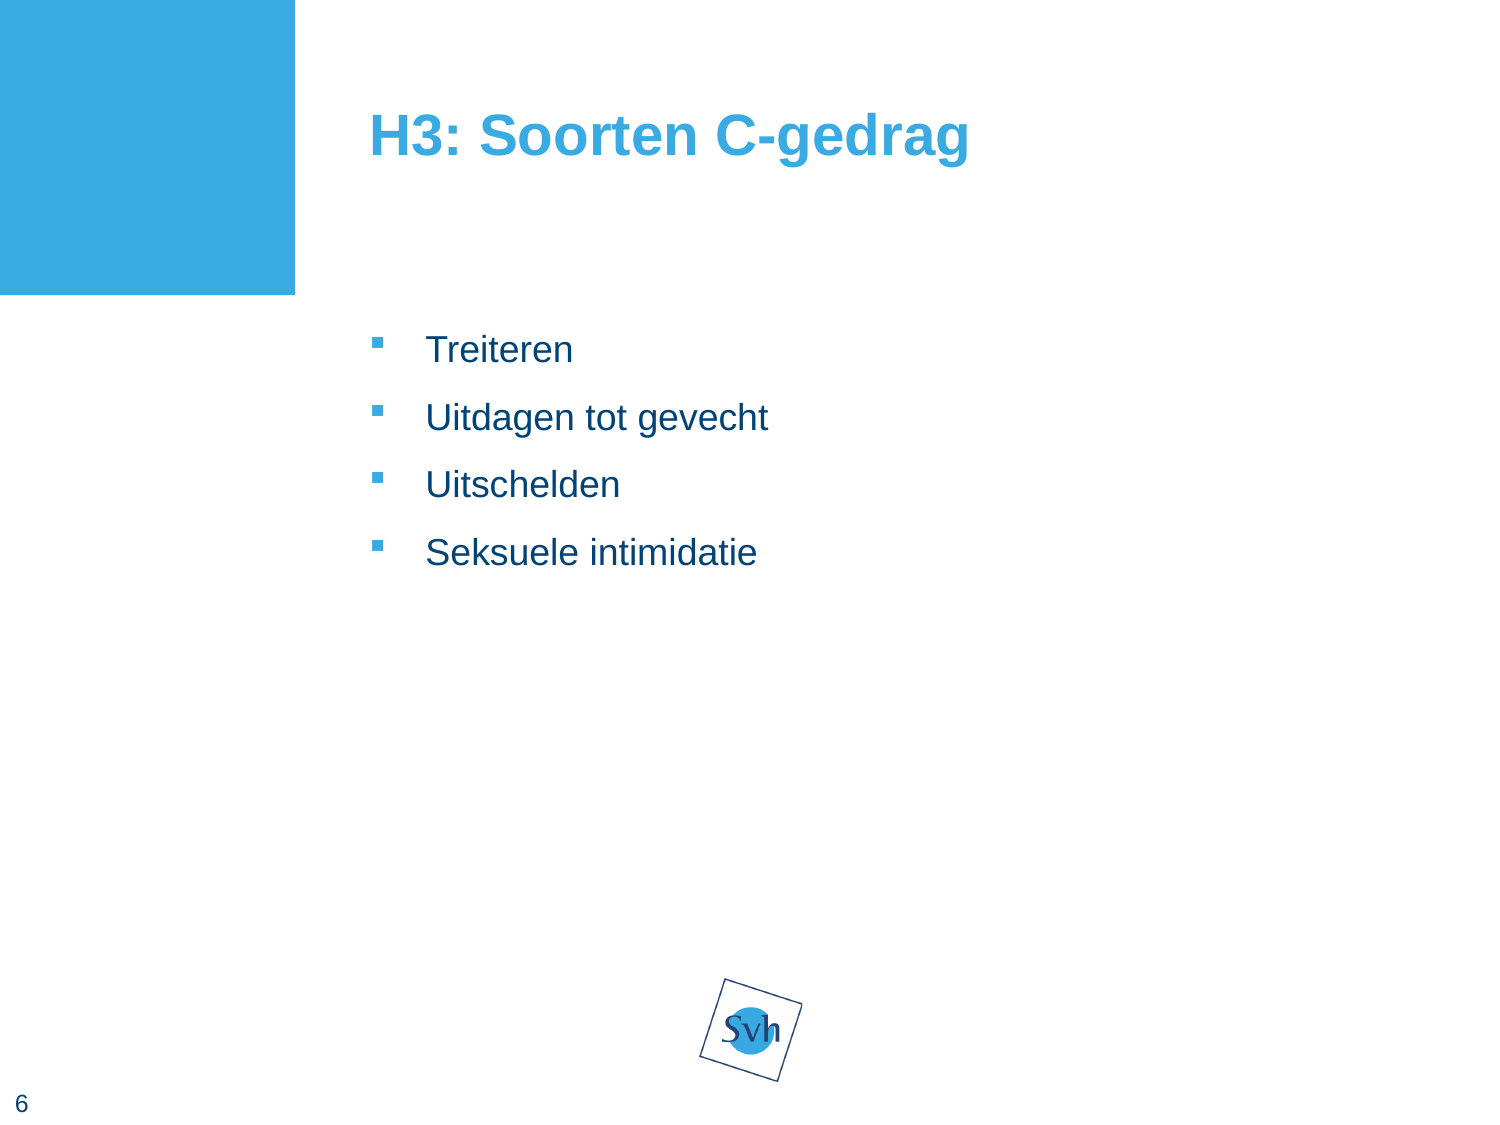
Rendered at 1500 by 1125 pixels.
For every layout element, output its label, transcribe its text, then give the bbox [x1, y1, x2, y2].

list Treiteren Uitdagen tot gevecht Uitschelden Seksuele intimidatie [353, 295, 1426, 950]
title H3: Soorten C-gedrag [353, 88, 1426, 175]
picture [699, 978, 803, 1082]
